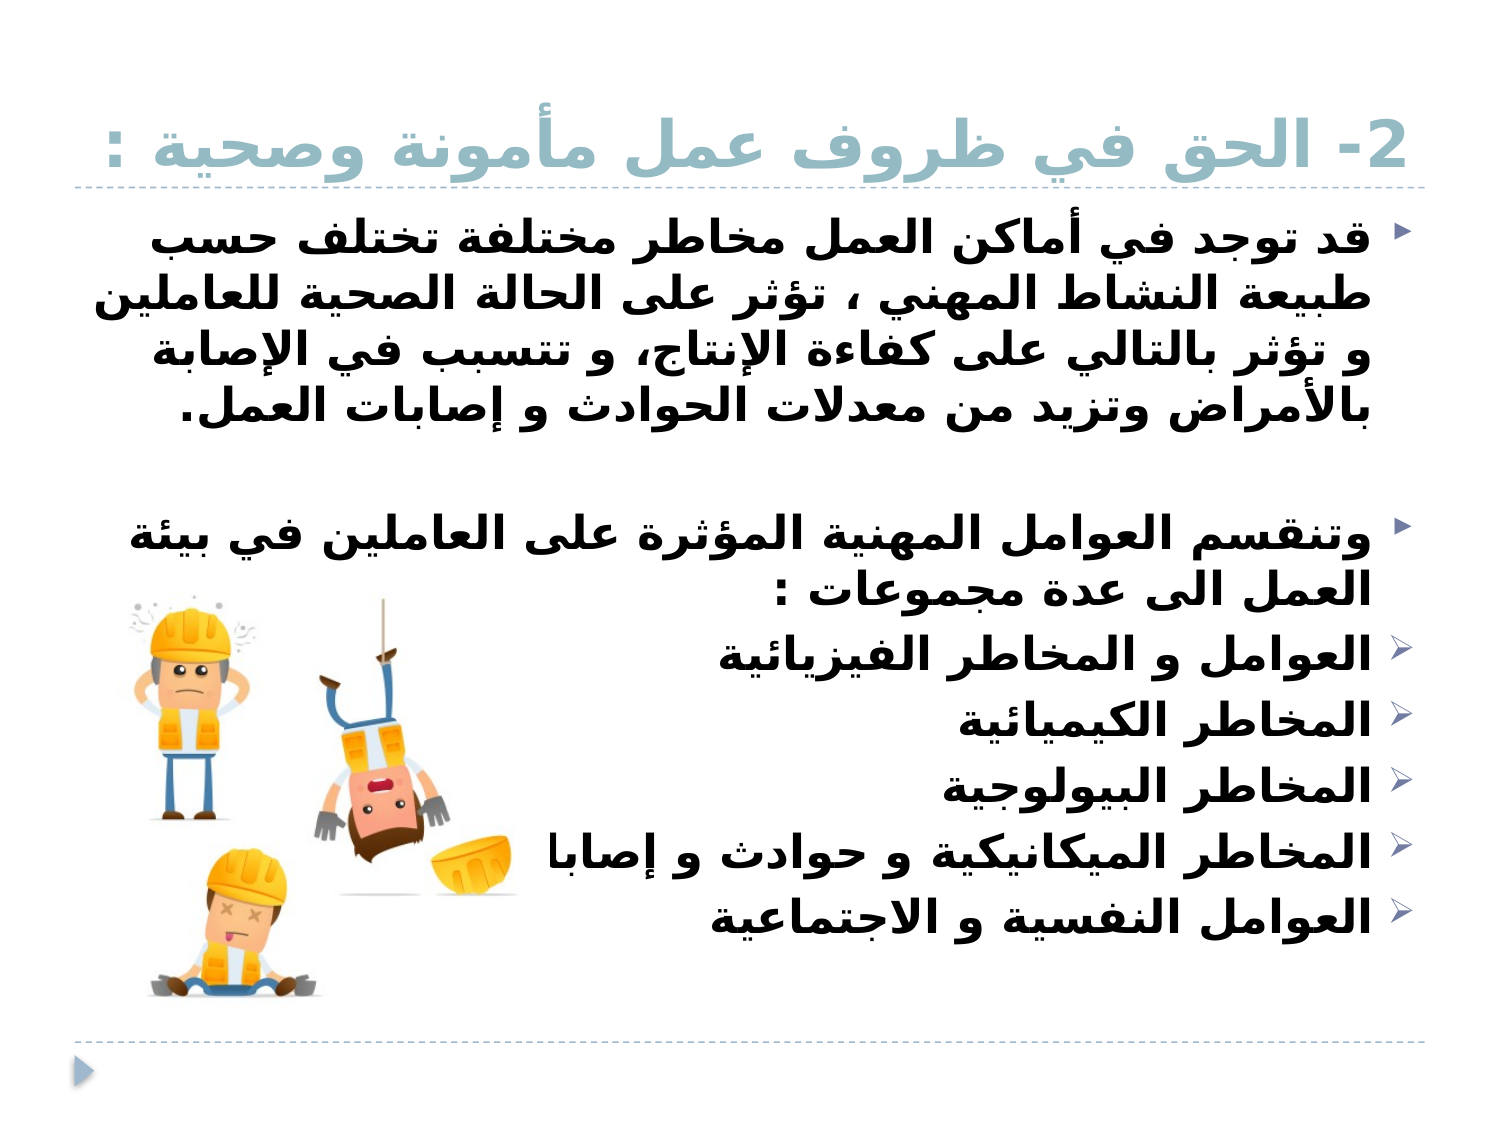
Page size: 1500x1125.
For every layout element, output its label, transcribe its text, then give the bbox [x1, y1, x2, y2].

title 2- الحق في ظروف عمل مأمونة وصحية : [75, 24, 1425, 188]
list قد توجد في أماكن العمل مخاطر مختلفة تختلف حسب طبيعة النشاط المهني ، تؤثر على الحالة الصحية للعاملين و تؤثر بالتالي على كفاءة الإنتاج، و تتسبب في الإصابة بالأمراض وتزيد من معدلات الحوادث و إصابات العمل. وتنقسم العوامل المهنية المؤثرة على العاملين في بيئة العمل الى عدة مجموعات : العوامل و المخاطر الفيزيائية المخاطر الكيميائية المخاطر البيولوجية المخاطر الميكانيكية و حوادث و إصابات العمل العوامل النفسية و الاجتماعية [75, 200, 1425, 1010]
picture [100, 574, 550, 1024]
